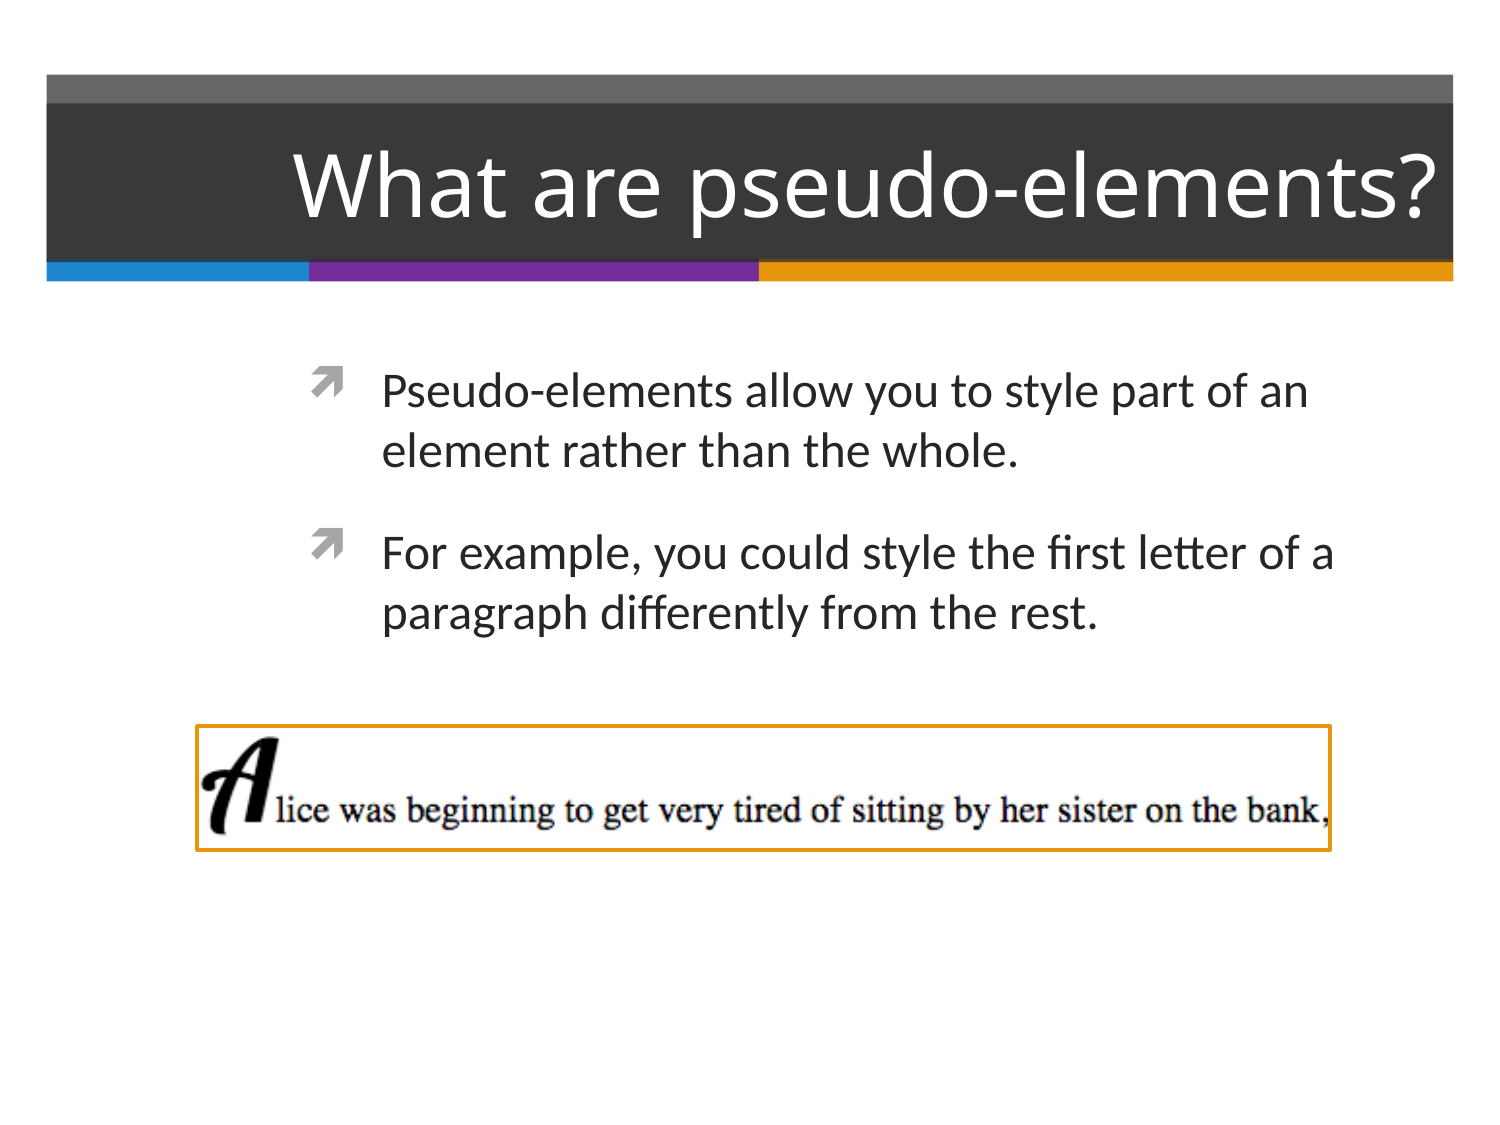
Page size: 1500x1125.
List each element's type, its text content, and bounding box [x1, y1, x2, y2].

title What are pseudo-elements? [46, 103, 1454, 263]
list Pseudo-elements allow you to style part of an element rather than the whole. For example, you could style the first letter of a paragraph differently from the rest. [292, 350, 1454, 1005]
picture [198, 727, 1329, 849]
